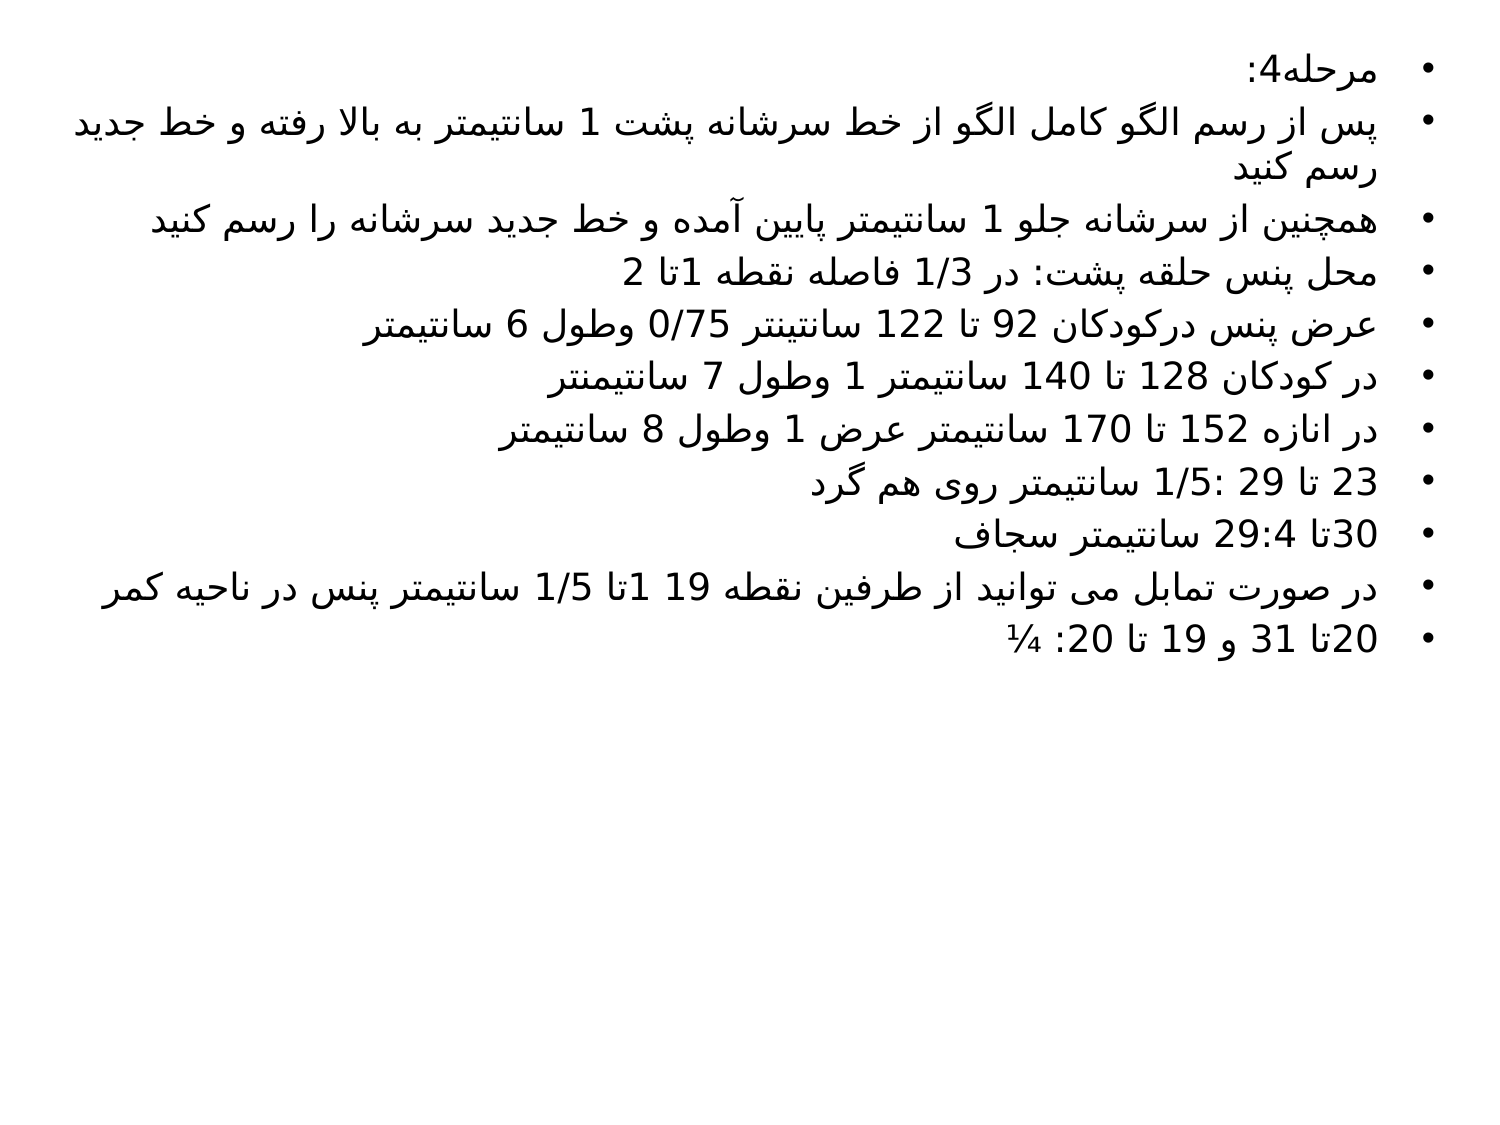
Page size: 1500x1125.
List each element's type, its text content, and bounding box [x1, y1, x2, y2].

list مرحله4: پس از رسم الگو کامل الگو از خط سرشانه پشت 1 سانتیمتر به بالا رفته و خط جدید رسم کنید همچنین از سرشانه جلو 1 سانتیمتر پایین آمده و خط جدید سرشانه را رسم کنید محل پنس حلقه پشت: در 1/3 فاصله نقطه 1تا 2 عرض پنس درکودکان 92 تا 122 سانتینتر 0/75 وطول 6 سانتیمتر در کودکان 128 تا 140 سانتیمتر 1 وطول 7 سانتیمنتر در انازه 152 تا 170 سانتیمتر عرض 1 وطول 8 سانتیمتر 23 تا 29 :1/5 سانتیمتر روی هم گرد 30تا 29:4 سانتیمتر سجاف در صورت تمابل می توانید از طرفین نقطه 19 1تا 1/5 سانتیمتر پنس در ناحیه کمر 20تا 31 و 19 تا 20: ¼ [37, 37, 1450, 1075]
